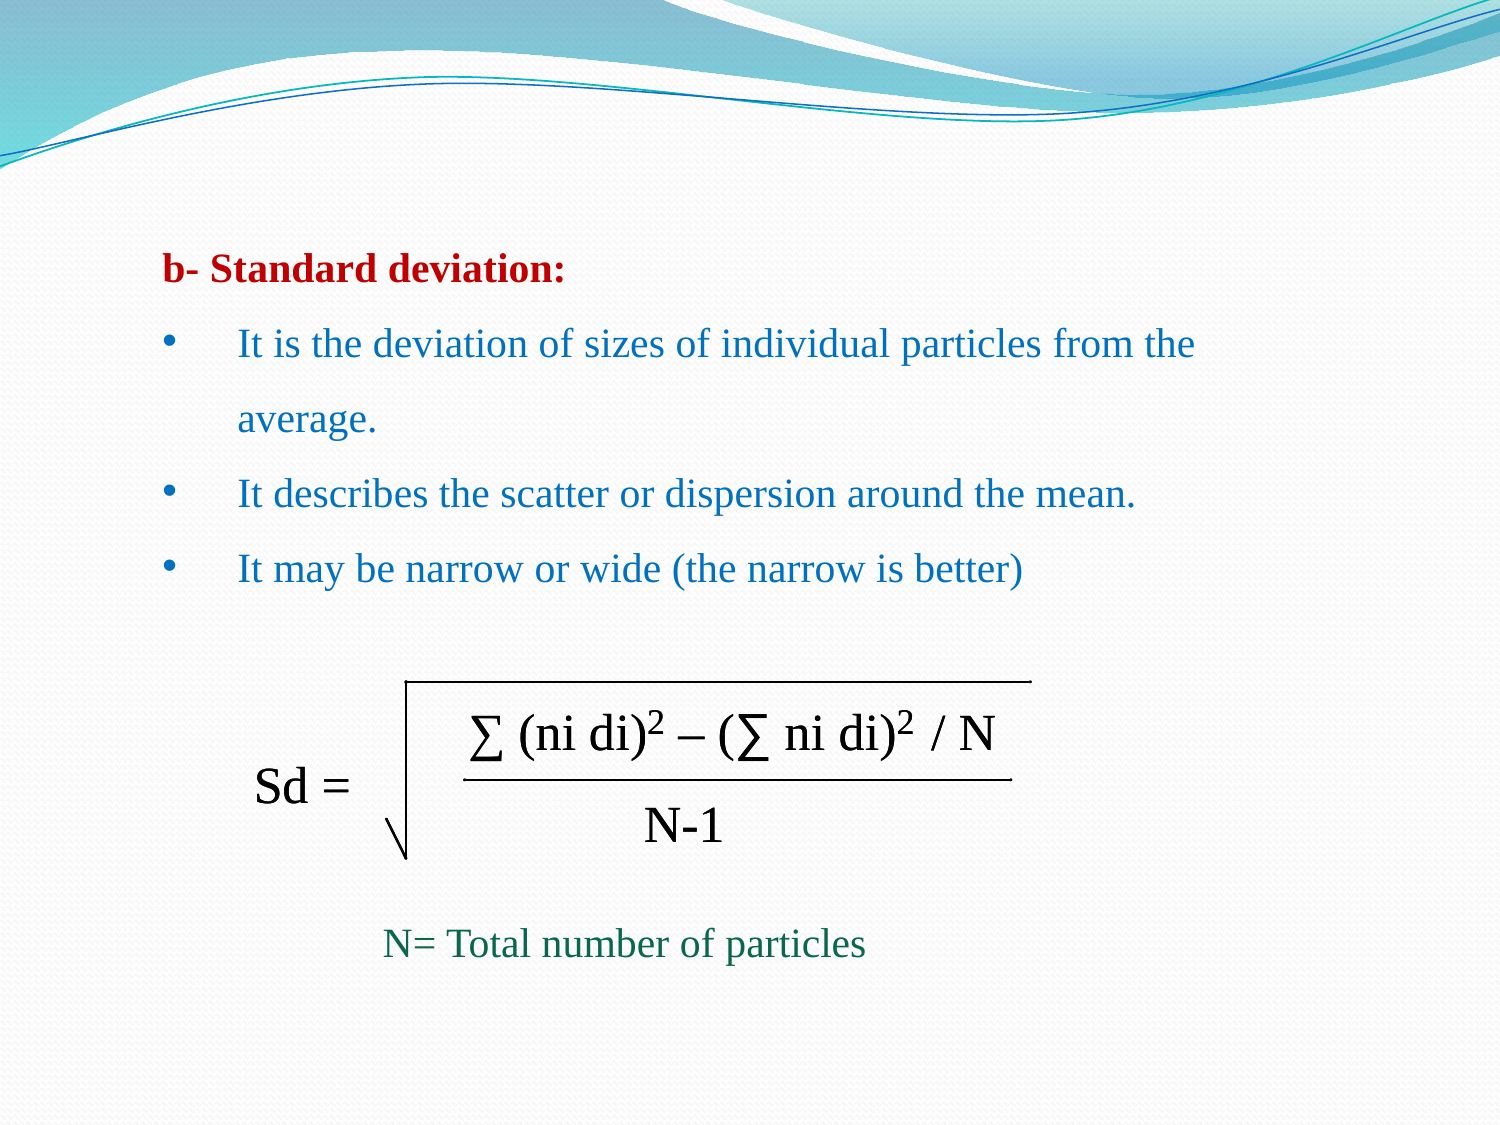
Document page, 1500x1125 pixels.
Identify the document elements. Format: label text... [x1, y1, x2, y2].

text_box b- Standard deviation: It is the deviation of sizes of individual particles from the average. It describes the scatter or dispersion around the mean. It may be narrow or wide (the narrow is better) N= Total number of particles [147, 208, 1258, 973]
picture [229, 680, 1288, 870]
